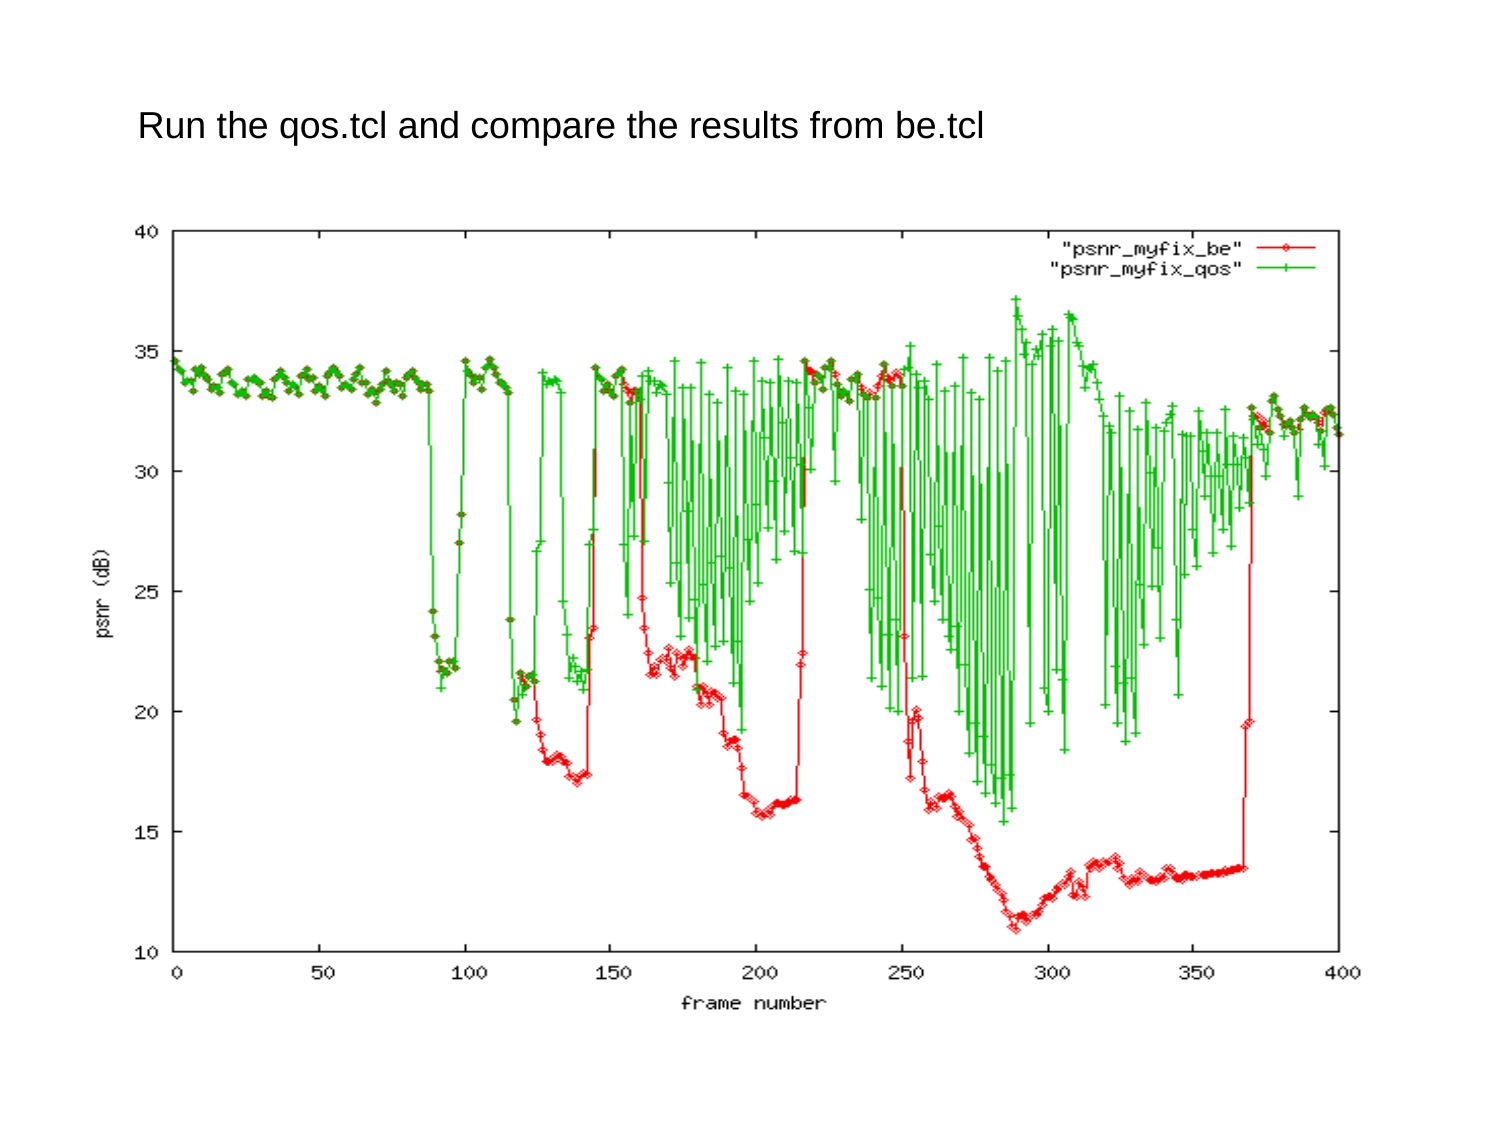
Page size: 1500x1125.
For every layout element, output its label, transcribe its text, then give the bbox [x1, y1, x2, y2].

text_box Run the qos.tcl and compare the results from be.tcl [122, 93, 1000, 154]
picture [74, 212, 1376, 1013]
